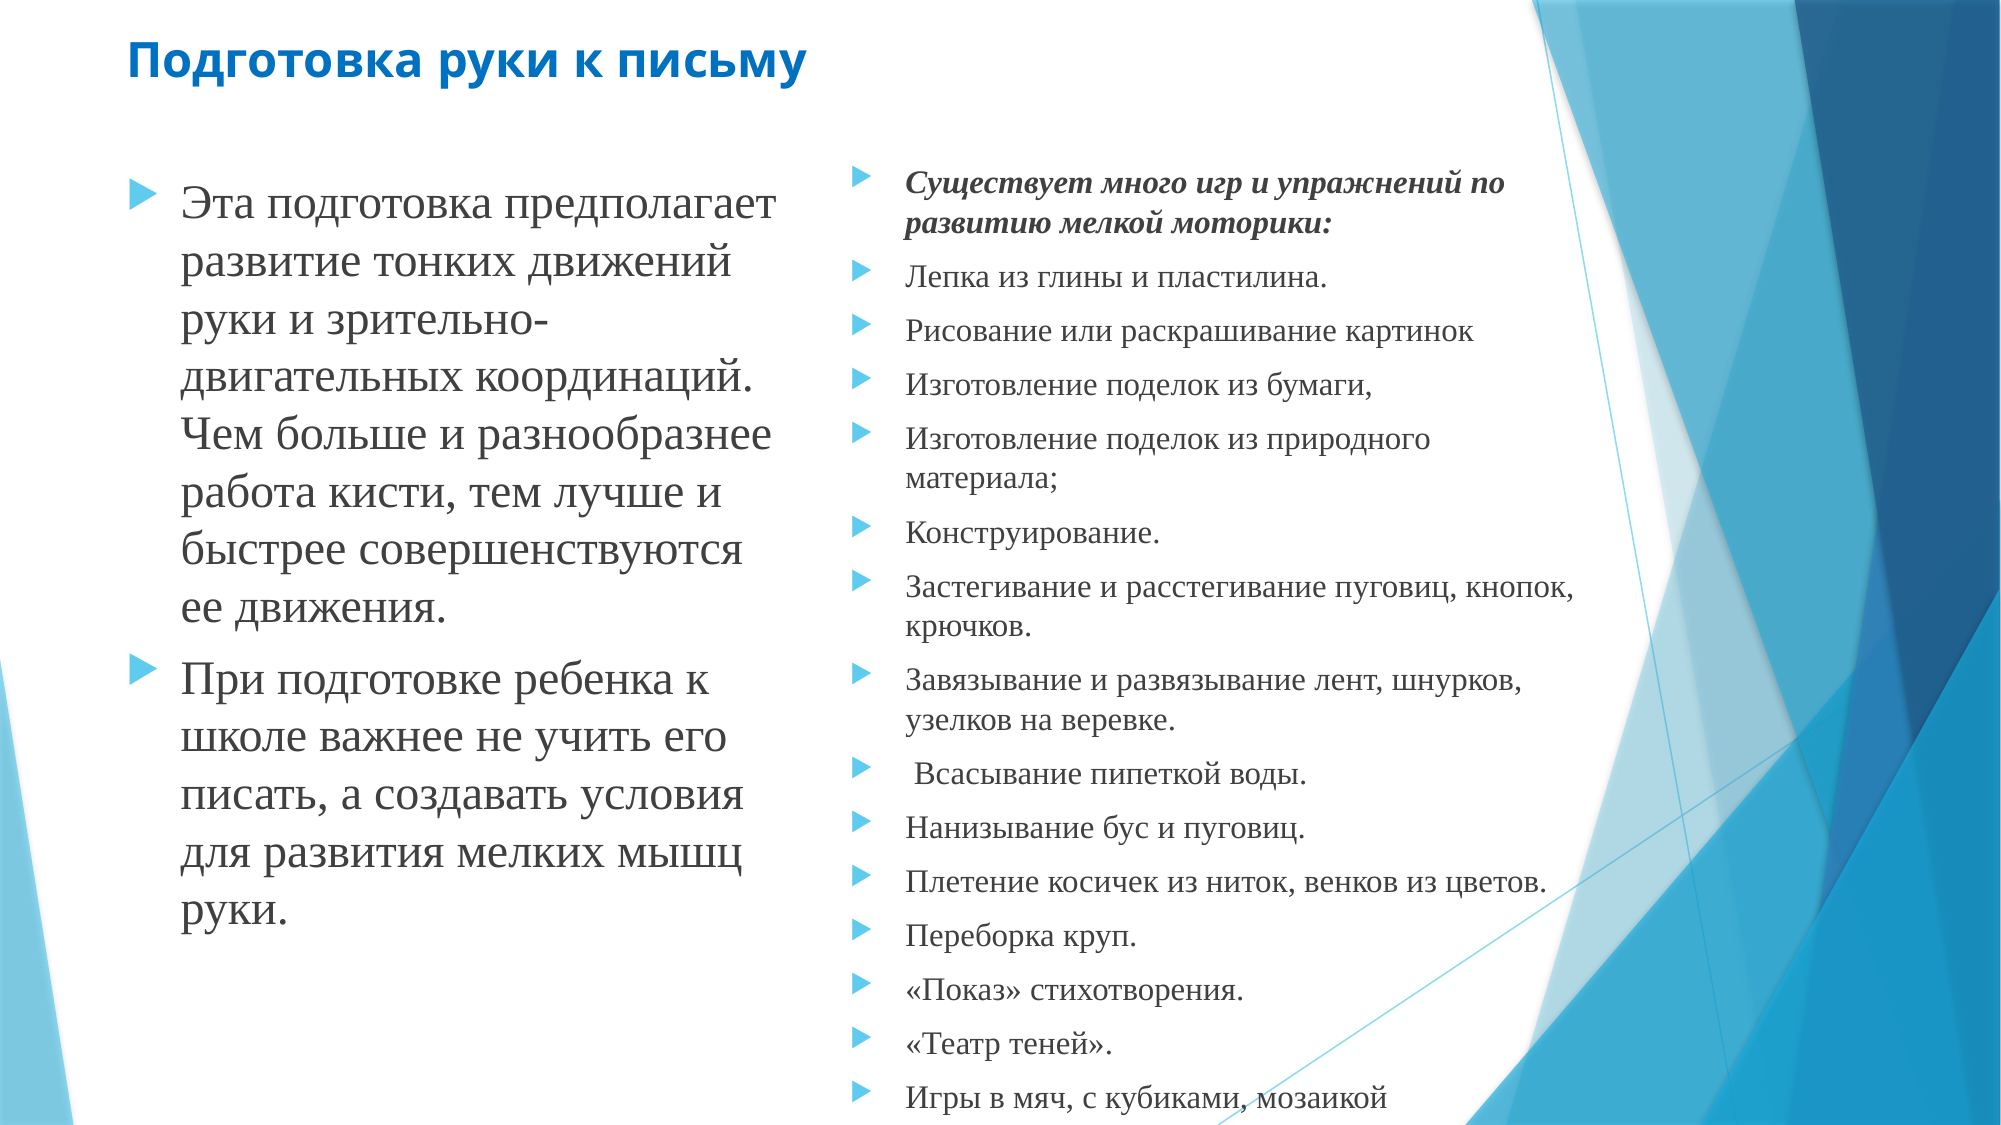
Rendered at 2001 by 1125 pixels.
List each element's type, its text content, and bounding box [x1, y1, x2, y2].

title Подготовка руки к письму [111, 20, 1522, 153]
list Эта подготовка предполагает развитие тонких движений руки и зрительно- двигательных координаций. Чем больше и разнообразнее работа кисти, тем лучше и быстрее совершенствуются ее движения. При подготовке ребенка к школе важнее не учить его писать, а создавать условия для развития мелких мышц руки. [111, 163, 798, 991]
list Существует много игр и упражнений по развитию мелкой моторики: Лепка из глины и пластилина. Рисование или раскрашивание картинок Изготовление поделок из бумаги, Изготовление поделок из природного материала; Конструирование. Застегивание и расстегивание пуговиц, кнопок, крючков. Завязывание и развязывание лент, шнурков, узелков на веревке. Всасывание пипеткой воды. Нанизывание бус и пуговиц. Плетение косичек из ниток, венков из цветов. Переборка круп. «Показ» стихотворения. «Театр теней». Игры в мяч, с кубиками, мозаикой [834, 152, 1604, 1125]
